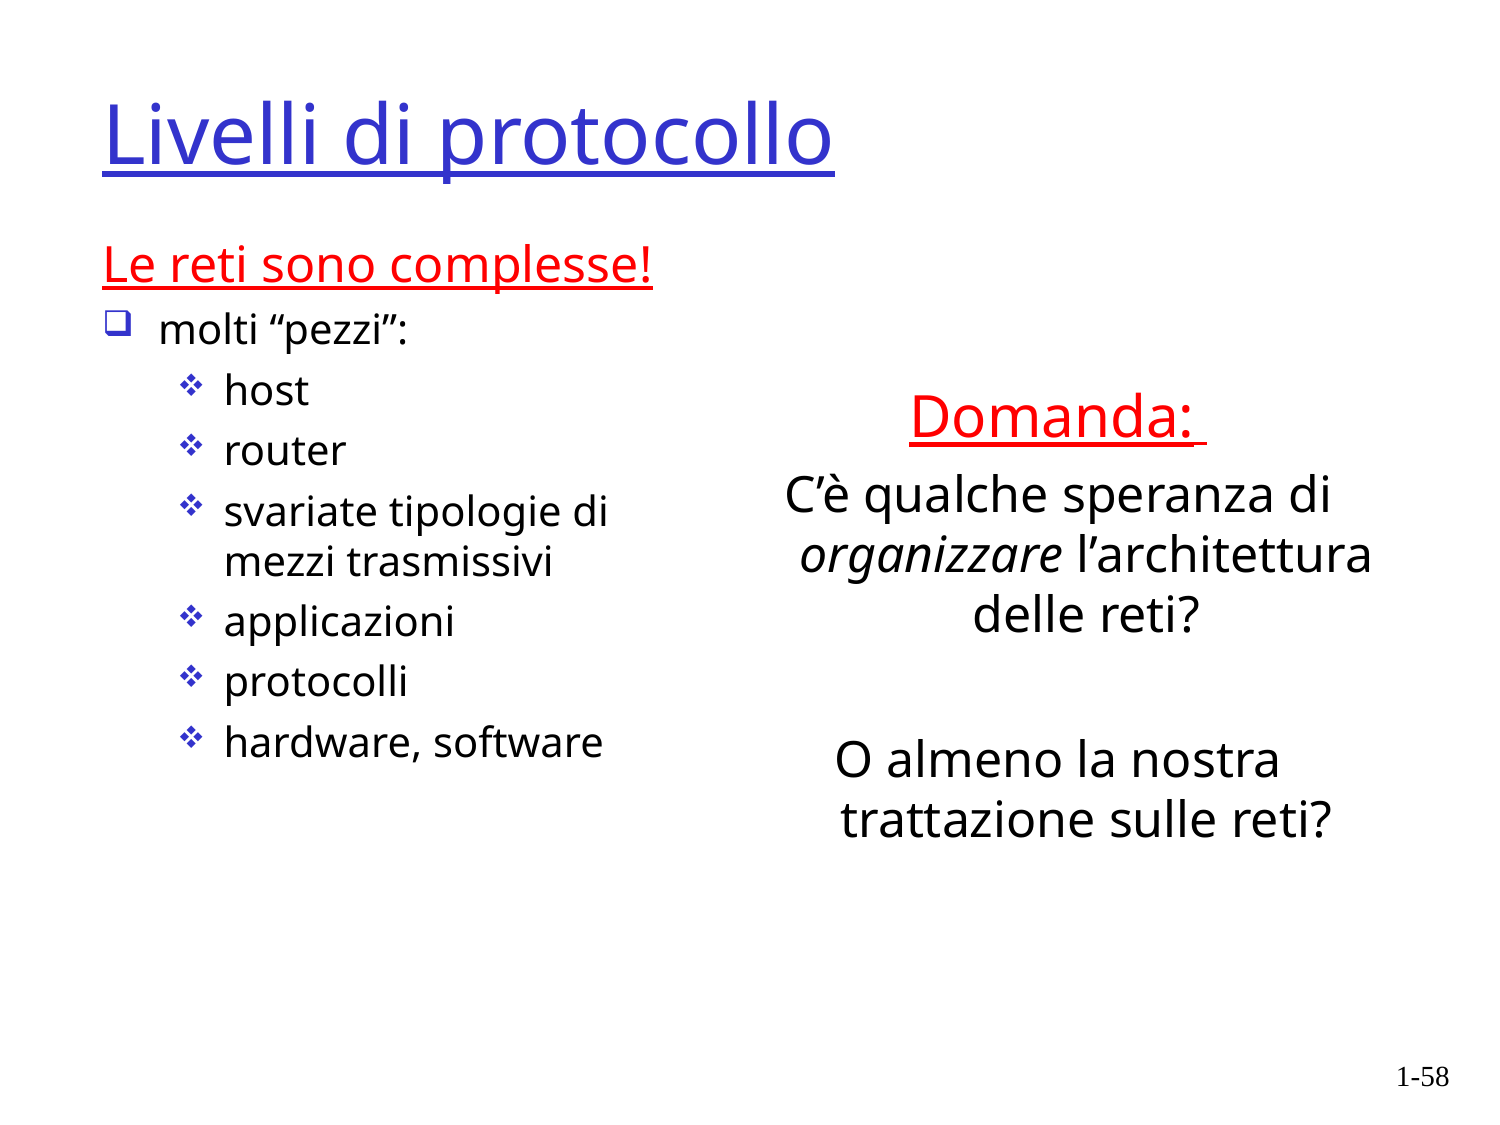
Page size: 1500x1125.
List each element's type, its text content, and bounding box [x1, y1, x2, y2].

list Domanda: C’è qualche speranza di organizzare l’architettura delle reti? O almeno la nostra trattazione sulle reti? [722, 371, 1394, 855]
title Livelli di protocollo [87, 37, 1363, 226]
list Le reti sono complesse! molti “pezzi”: host router svariate tipologie di mezzi trasmissivi applicazioni protocolli hardware, software [87, 224, 676, 988]
slide_number 1-58 [1362, 1049, 1465, 1125]
